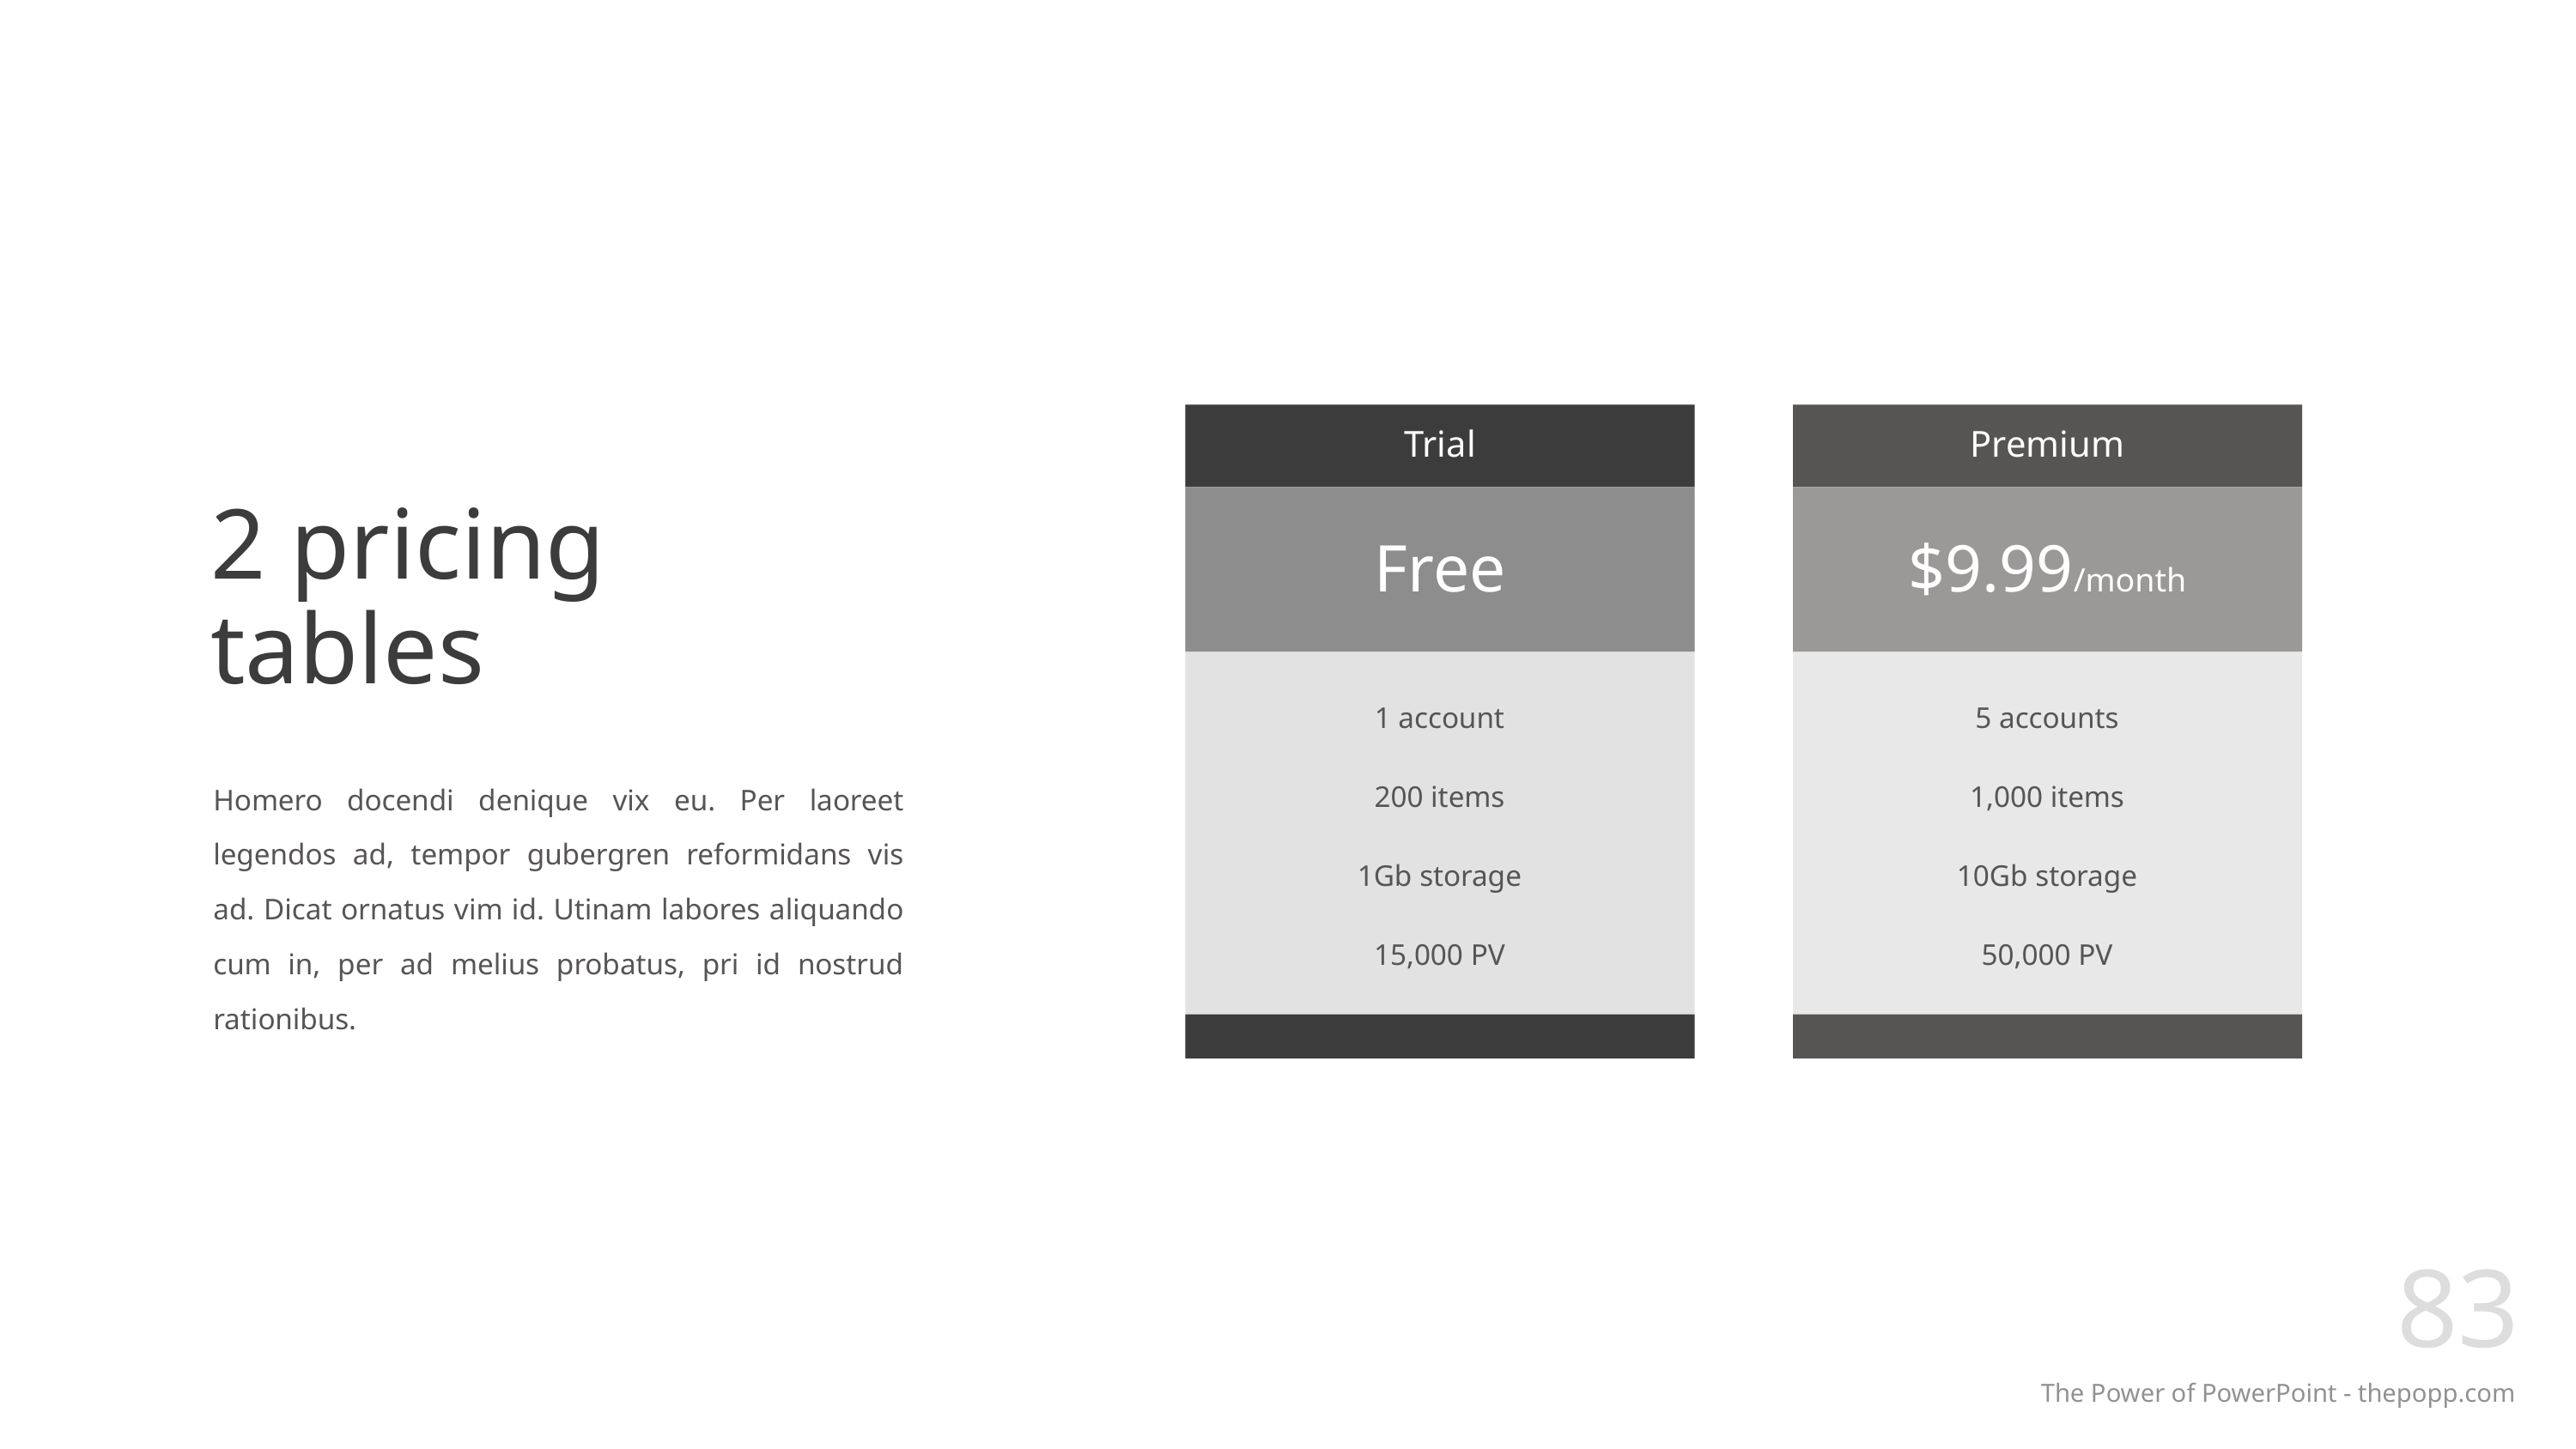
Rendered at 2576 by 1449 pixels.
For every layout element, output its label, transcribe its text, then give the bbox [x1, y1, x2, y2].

list Premium [1819, 403, 2277, 483]
list 200 items [1211, 757, 1668, 834]
list 15,000 PV [1211, 915, 1668, 992]
list 1Gb storage [1211, 836, 1668, 913]
list 5 accounts [1819, 678, 2275, 755]
title 2 pricing tables [197, 197, 918, 711]
list Trial [1211, 403, 1669, 483]
list 50,000 PV [1819, 915, 2275, 992]
footer The Power of PowerPoint - thepopp.com [1573, 1354, 2529, 1432]
list $9.99/month [1819, 506, 2277, 626]
slide_number 83 [2150, 1250, 2532, 1393]
list 10Gb storage [1819, 836, 2275, 913]
list Homero docendi denique vix eu. Per laoreet legendos ad, tempor gubergren reformidans vis ad. Dicat ornatus vim id. Utinam labores aliquando cum in, per ad melius probatus, pri id nostrud rationibus. [200, 755, 918, 1181]
list Free [1211, 506, 1669, 626]
list 1 account [1211, 678, 1668, 755]
list 1,000 items [1819, 757, 2275, 834]
